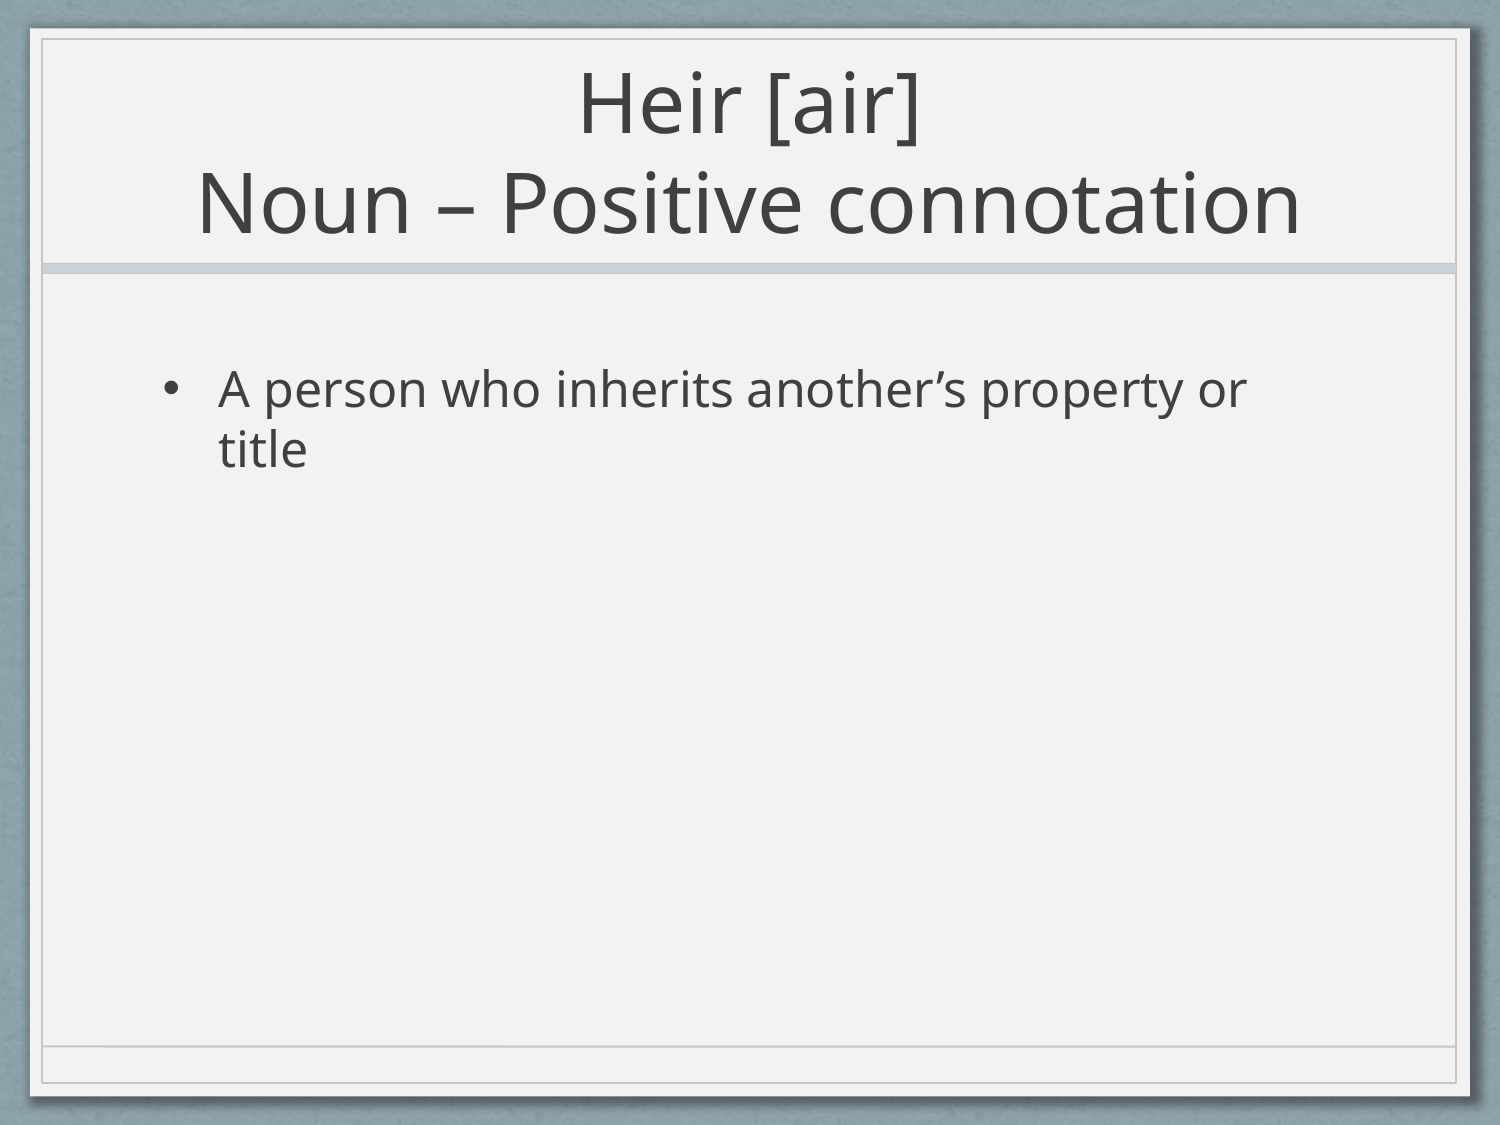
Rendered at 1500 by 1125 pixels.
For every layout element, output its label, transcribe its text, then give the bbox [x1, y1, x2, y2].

title Heir [air] Noun – Positive connotation [147, 40, 1353, 260]
list A person who inherits another’s property or title [147, 350, 1353, 995]
